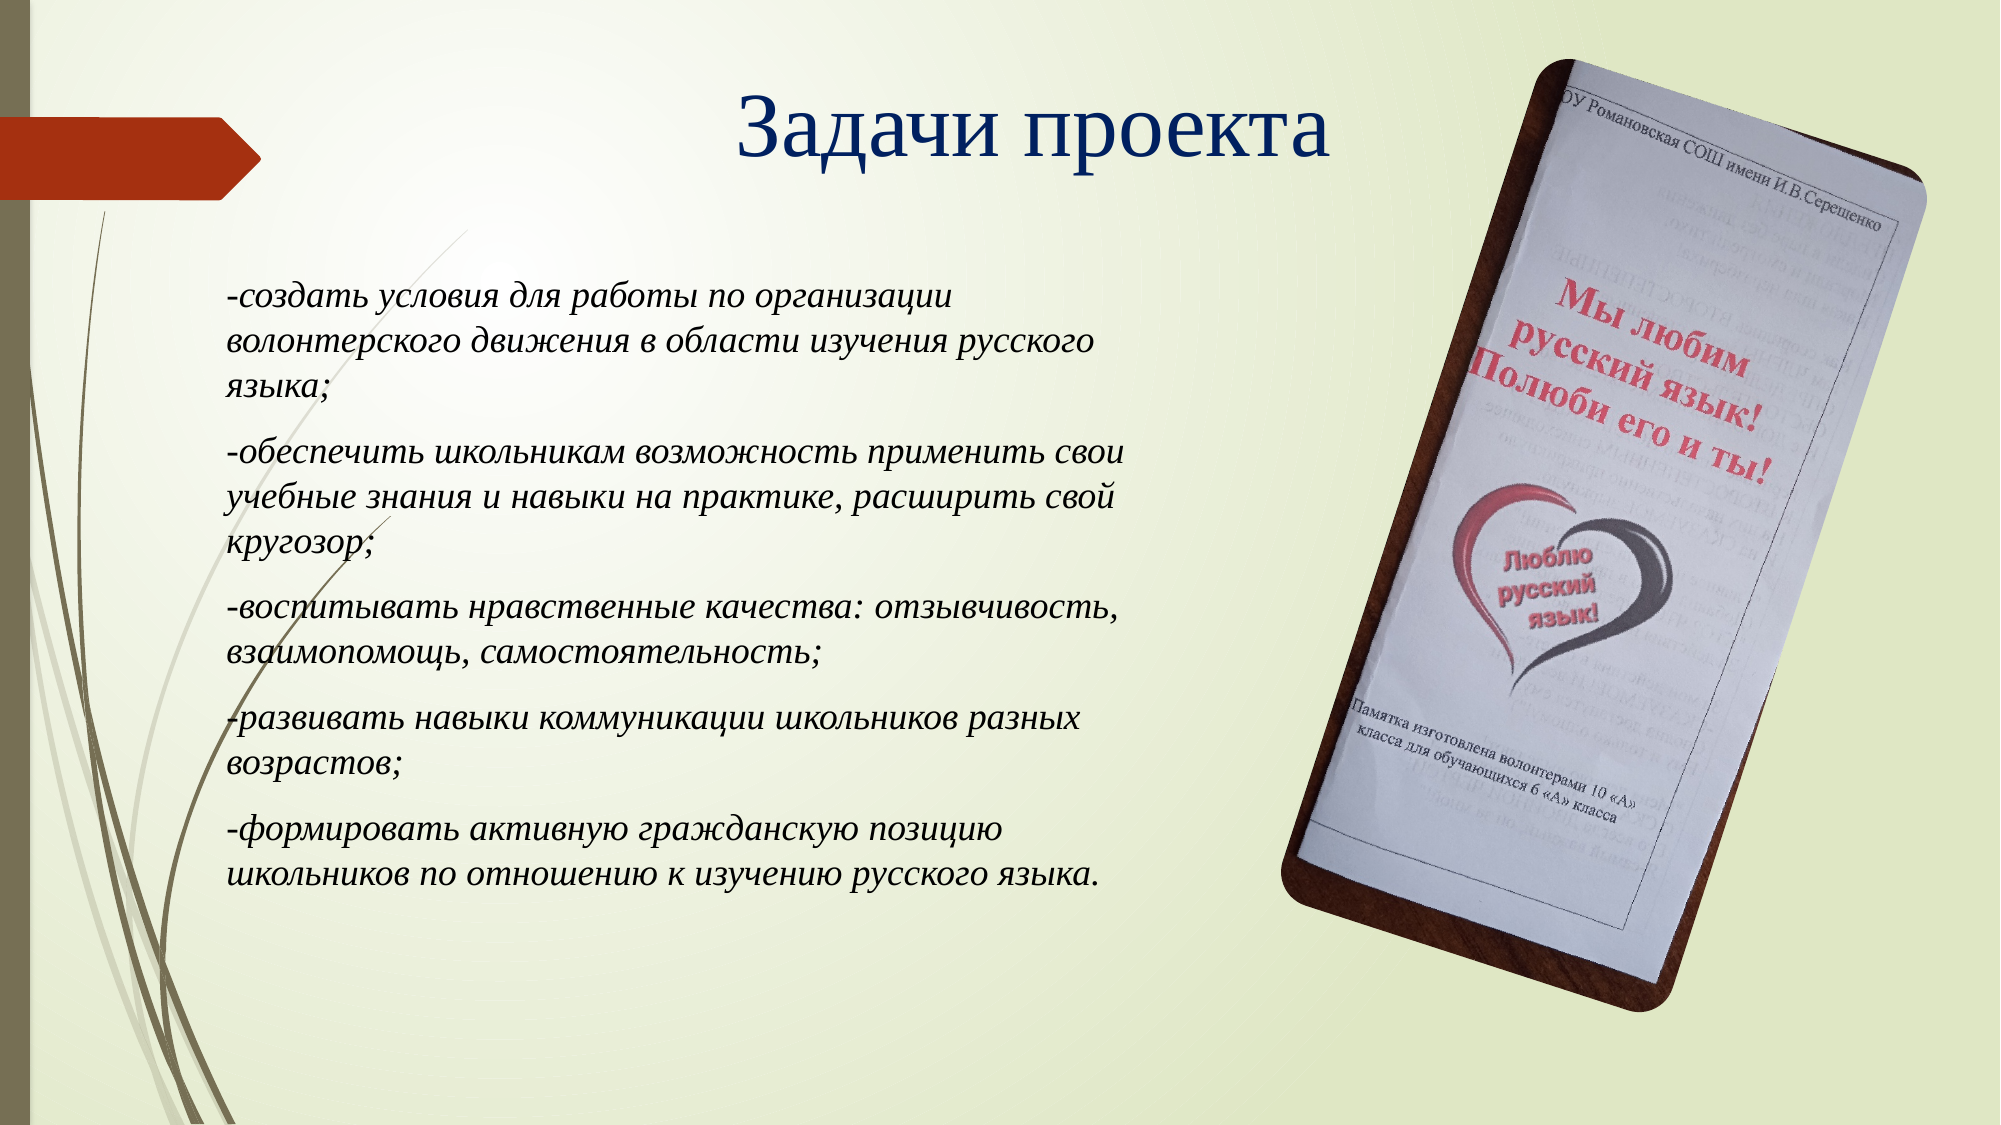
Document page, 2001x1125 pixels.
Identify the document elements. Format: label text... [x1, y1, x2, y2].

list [1398, 91, 1810, 980]
picture [1810, 228, 1905, 566]
list -создать условия для работы по организации волонтерского движения в области изучения русского языка; -обеспечить школьникам возможность применить свои учебные знания и навыки на практике, расширить свой кругозор; -воспитывать нравственные качества: отзывчивость, взаимопомощь, самостоятельность; -развивать навыки коммуникации школьников разных возрастов; -формировать активную гражданскую позицию школьников по отношению к изучению русского языка. [211, 262, 1211, 1056]
picture [1302, 506, 1398, 844]
title Задачи проекта [324, 19, 1743, 183]
